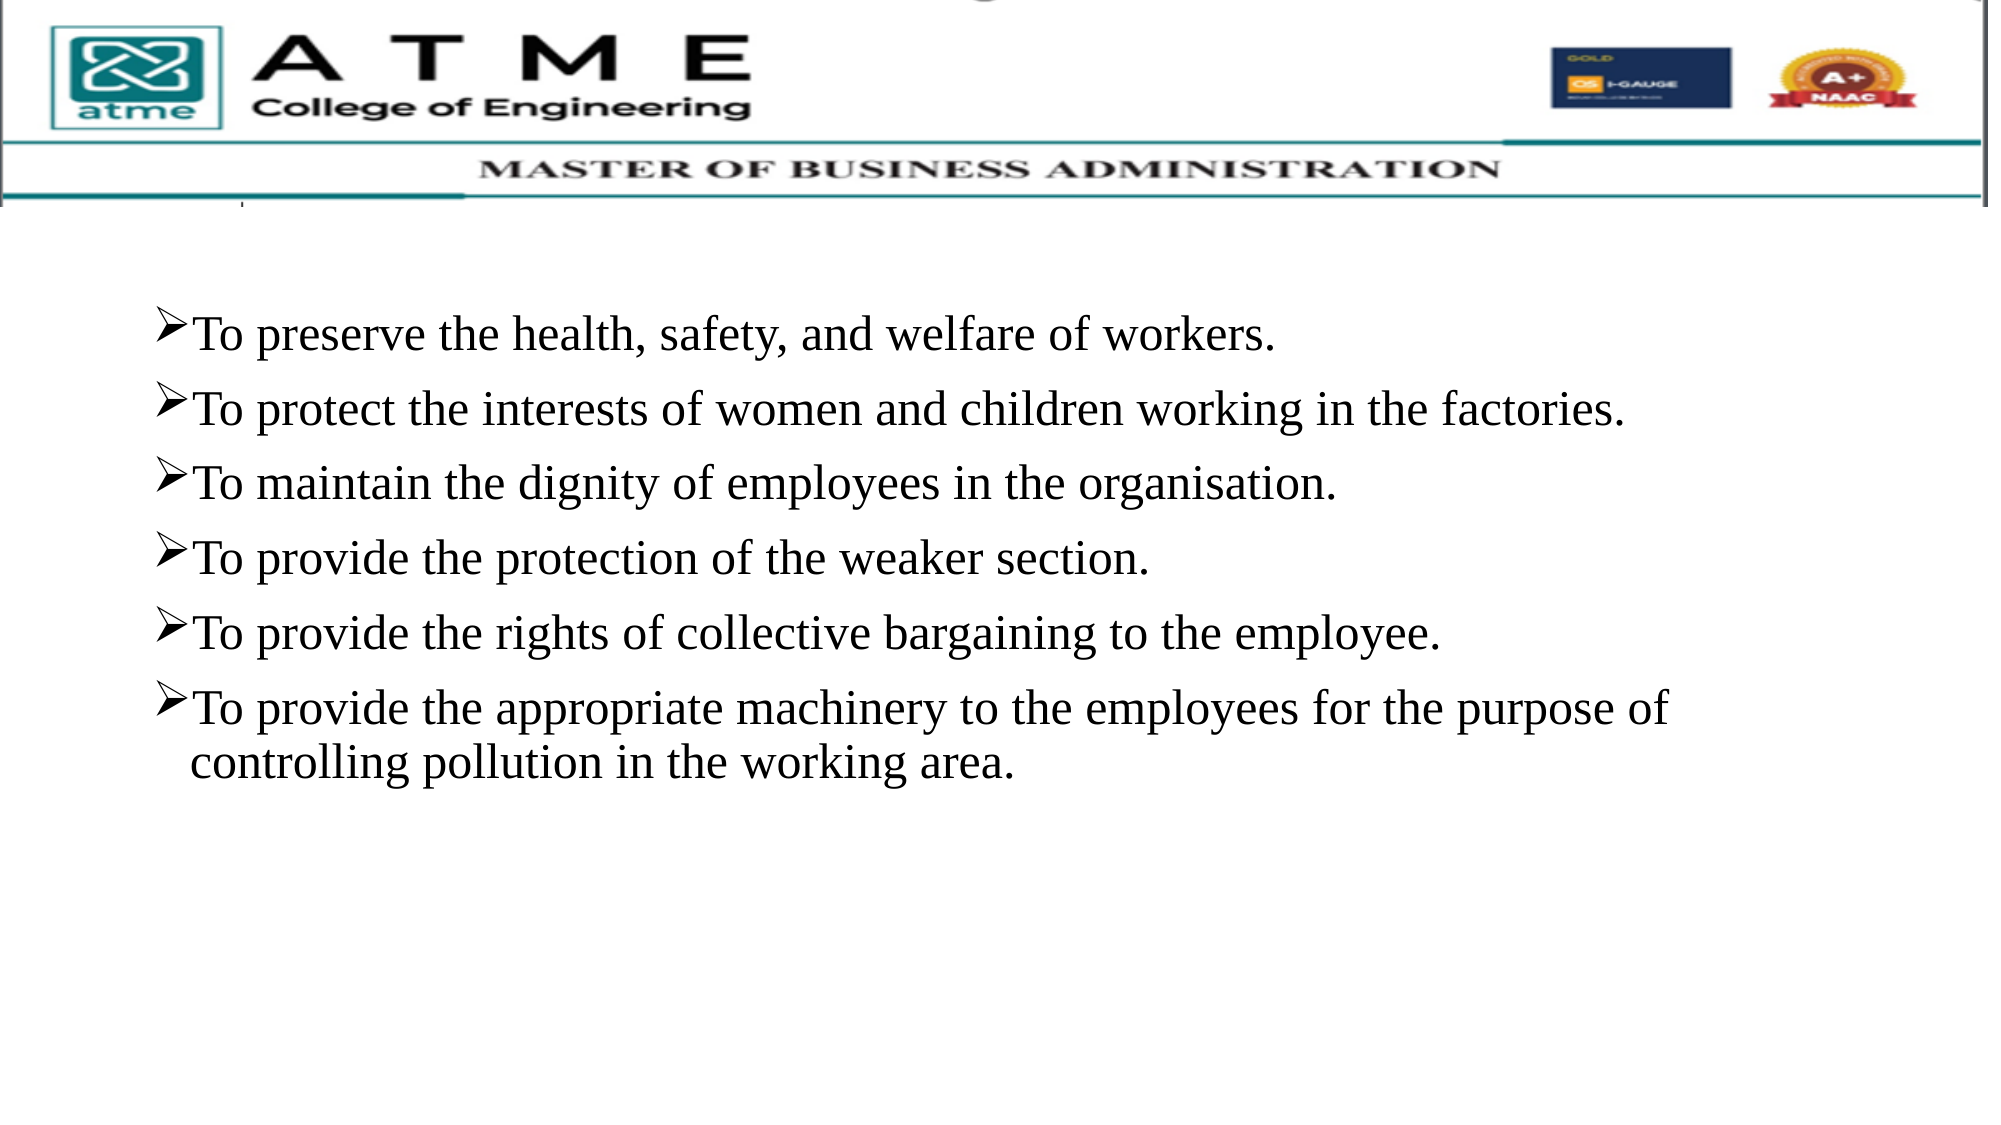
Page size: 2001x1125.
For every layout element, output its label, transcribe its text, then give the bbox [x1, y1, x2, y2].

picture [0, 0, 1988, 207]
list To preserve the health, safety, and welfare of workers. To protect the interests of women and children working in the factories. To maintain the dignity of employees in the organisation. To provide the protection of the weaker section. To provide the rights of collective bargaining to the employee. To provide the appropriate machinery to the employees for the purpose of controlling pollution in the working area. [137, 299, 1863, 1014]
